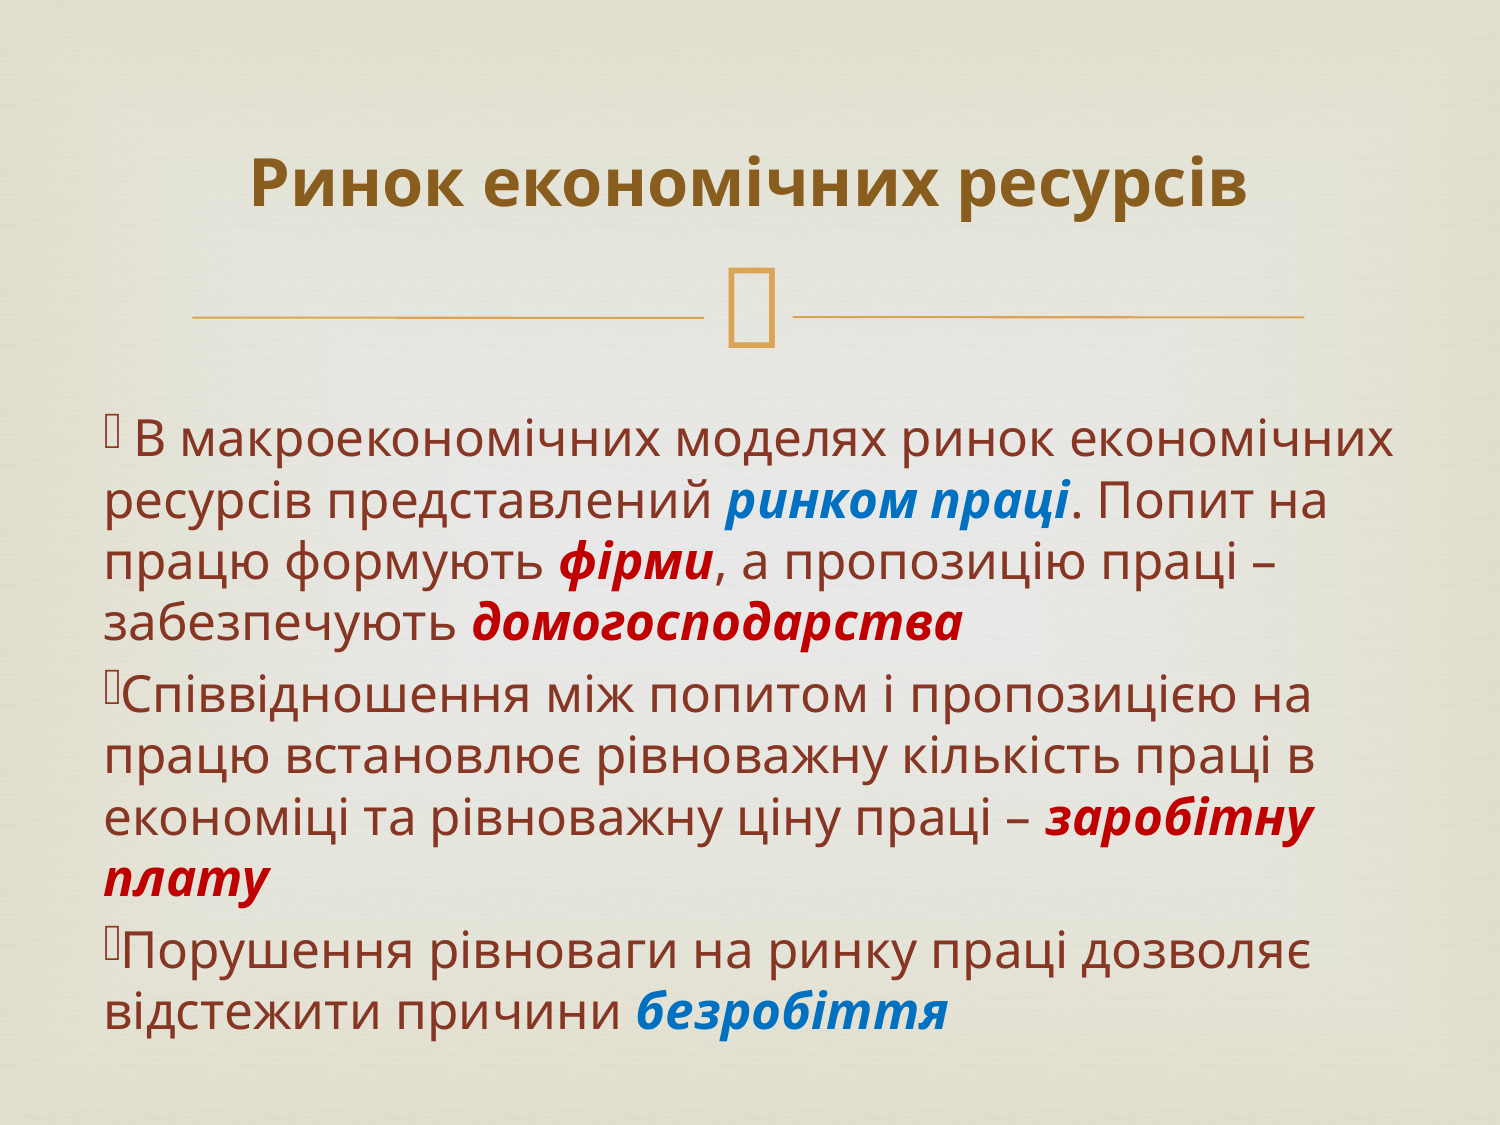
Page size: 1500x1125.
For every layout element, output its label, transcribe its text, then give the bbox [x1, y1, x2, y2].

title Ринок економічних ресурсів [112, 93, 1386, 267]
list В макроекономічних моделях ринок економічних ресурсів представлений ринком праці. Попит на працю формують фірми, а пропозицію праці – забезпечують домогосподарства Співвідношення між попитом і пропозицією на працю встановлює рівноважну кількість праці в економіці та рівноважну ціну праці – заробітну плату Порушення рівноваги на ринку праці дозволяє відстежити причини безробіття [88, 326, 1424, 1059]
